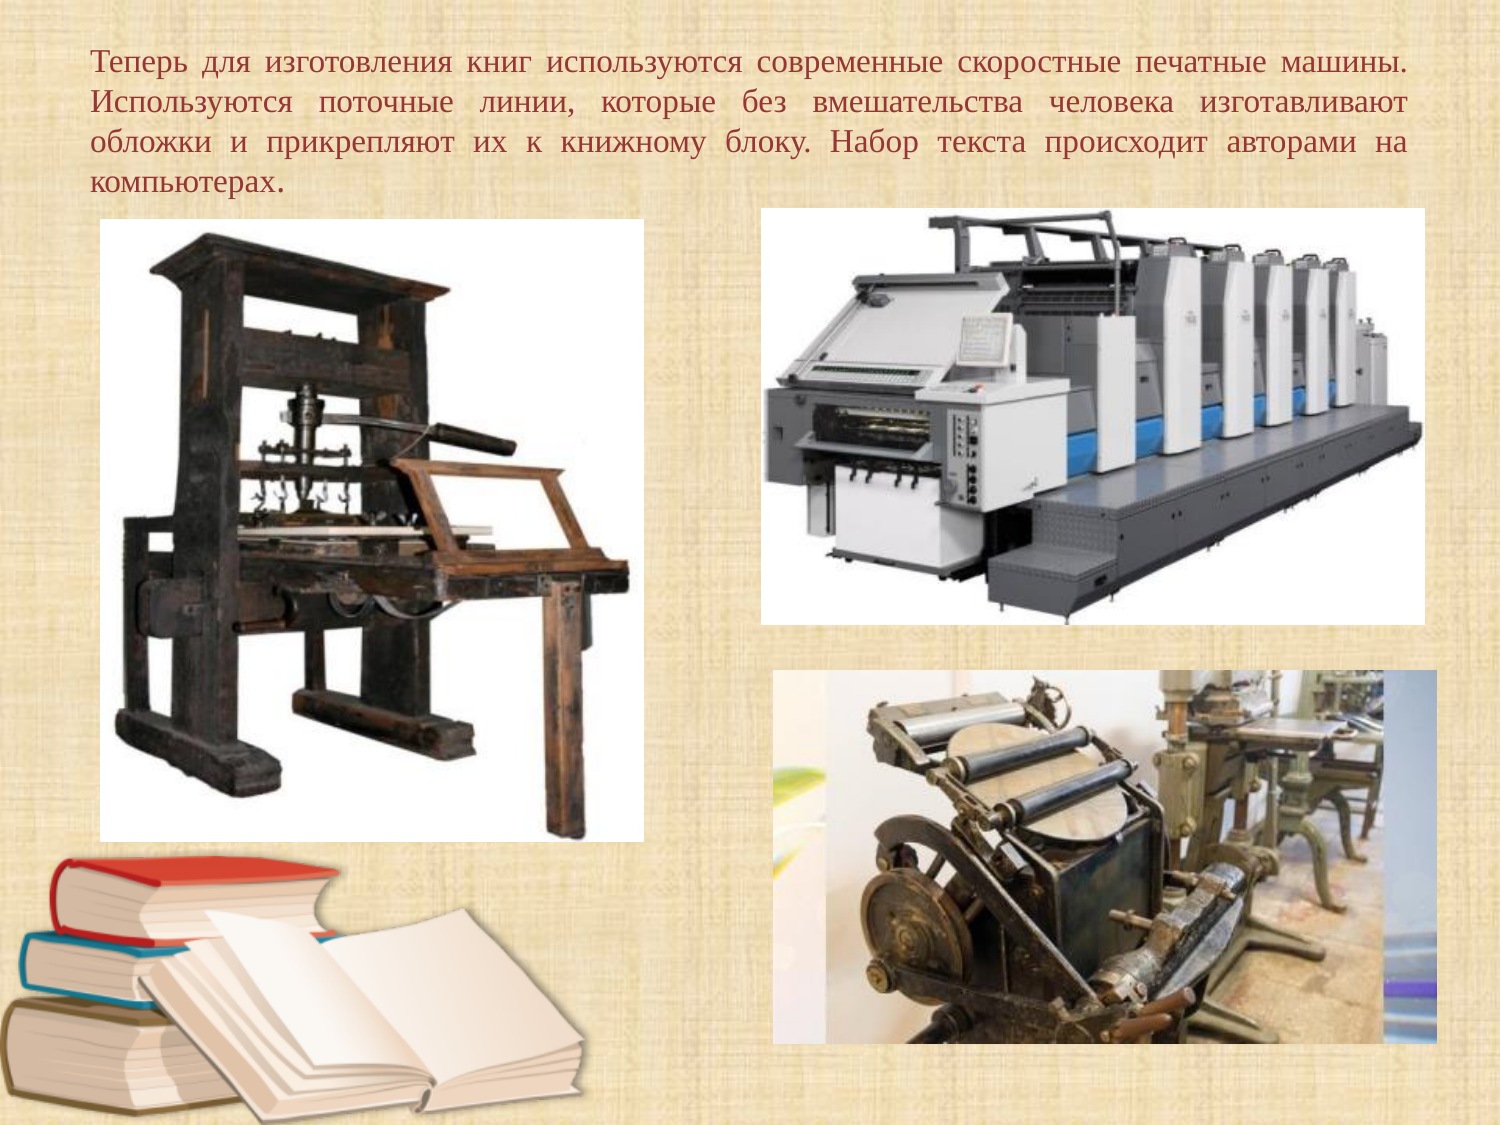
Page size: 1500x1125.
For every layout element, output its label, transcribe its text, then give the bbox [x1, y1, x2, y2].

title Теперь для изготовления книг используются современные скоростные печатные машины. Используются поточные линии, которые без вмешательства человека изготавливают обложки и прикрепляют их к книжному блоку. Набор текста происходит авторами на компьютерах. [75, 45, 1425, 233]
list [773, 670, 1437, 1044]
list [761, 207, 1425, 625]
picture [100, 219, 644, 842]
picture [0, 856, 585, 1125]
